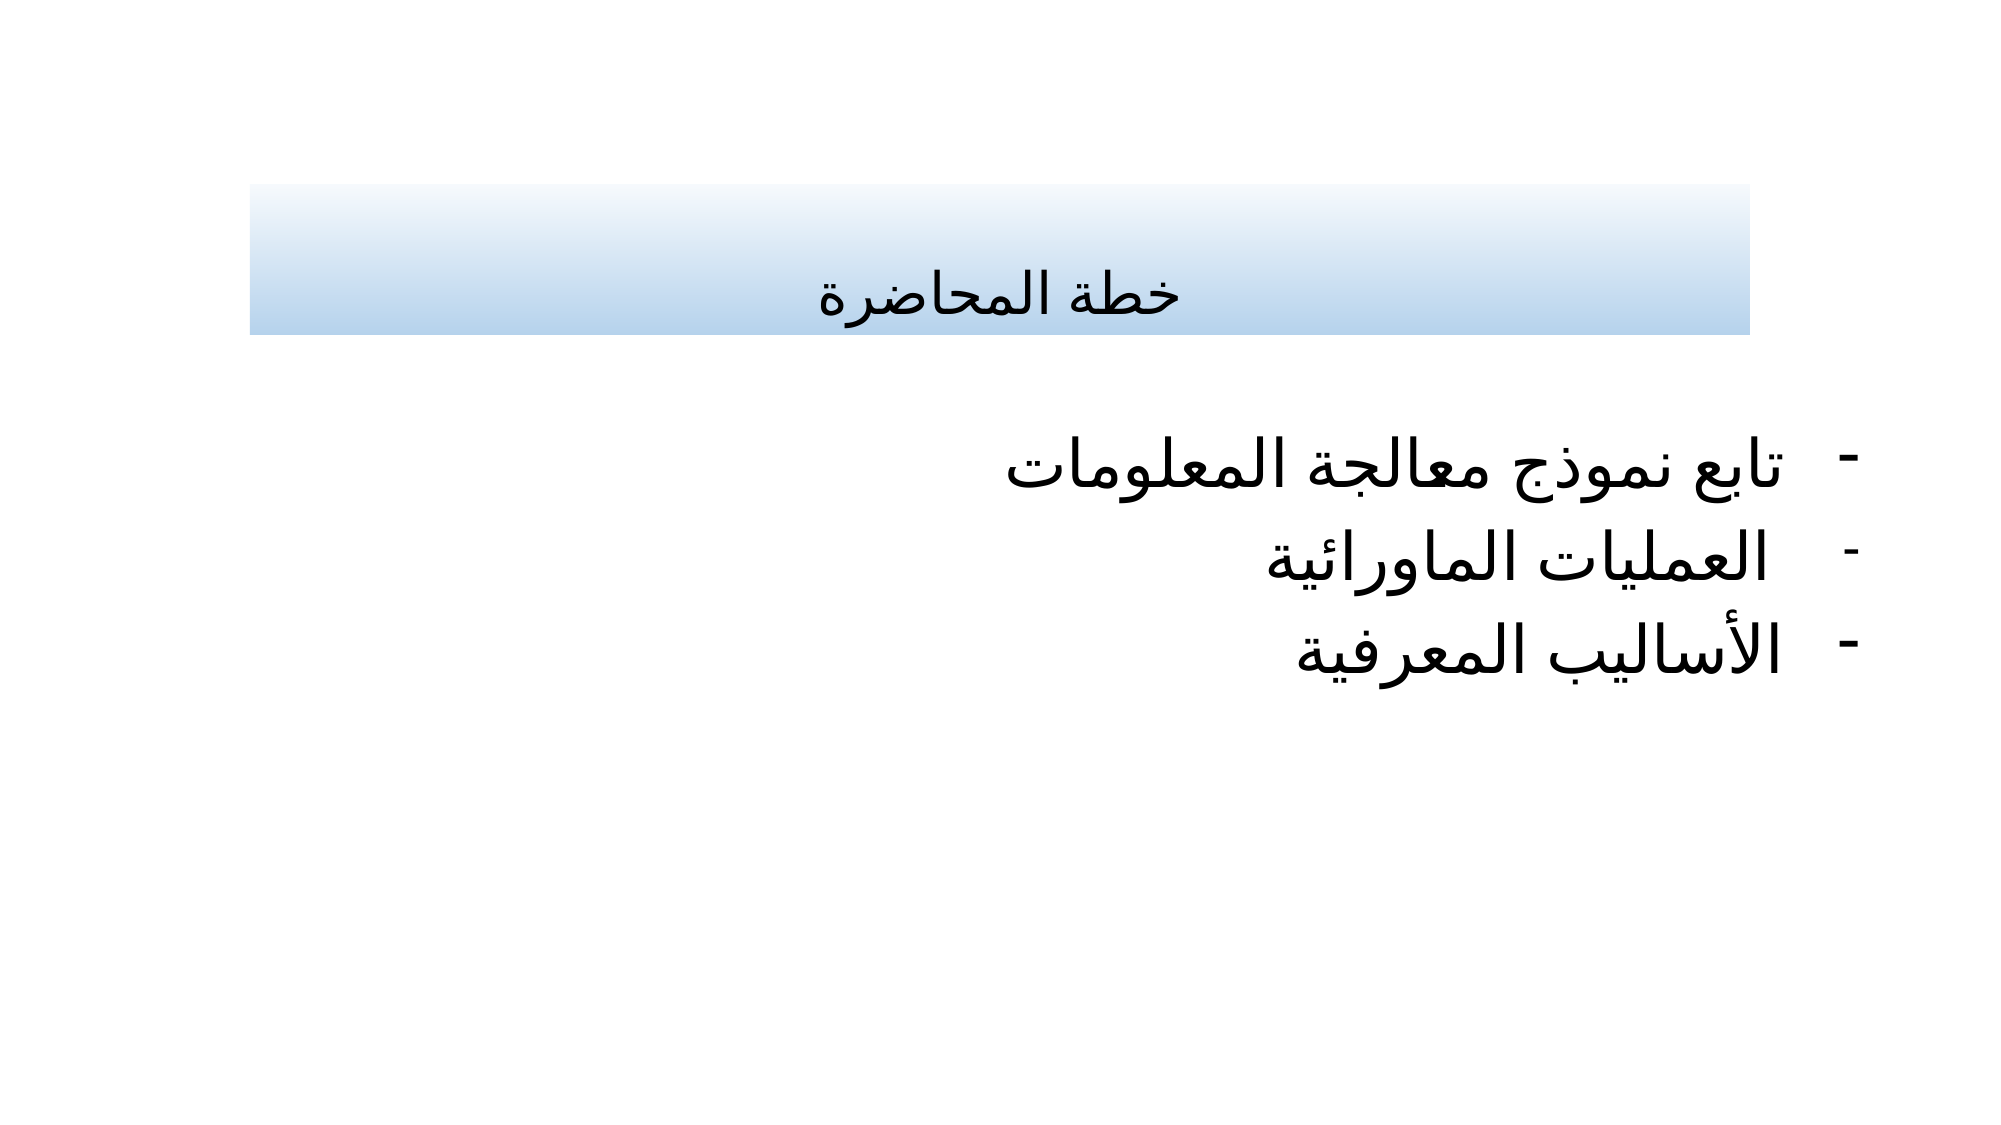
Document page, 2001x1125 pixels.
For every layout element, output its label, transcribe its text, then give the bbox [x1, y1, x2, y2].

subtitle تابع نموذج معالجة المعلومات العمليات الماورائية الأساليب المعرفية [117, 422, 1875, 1076]
title خطة المحاضرة [249, 184, 1750, 335]
